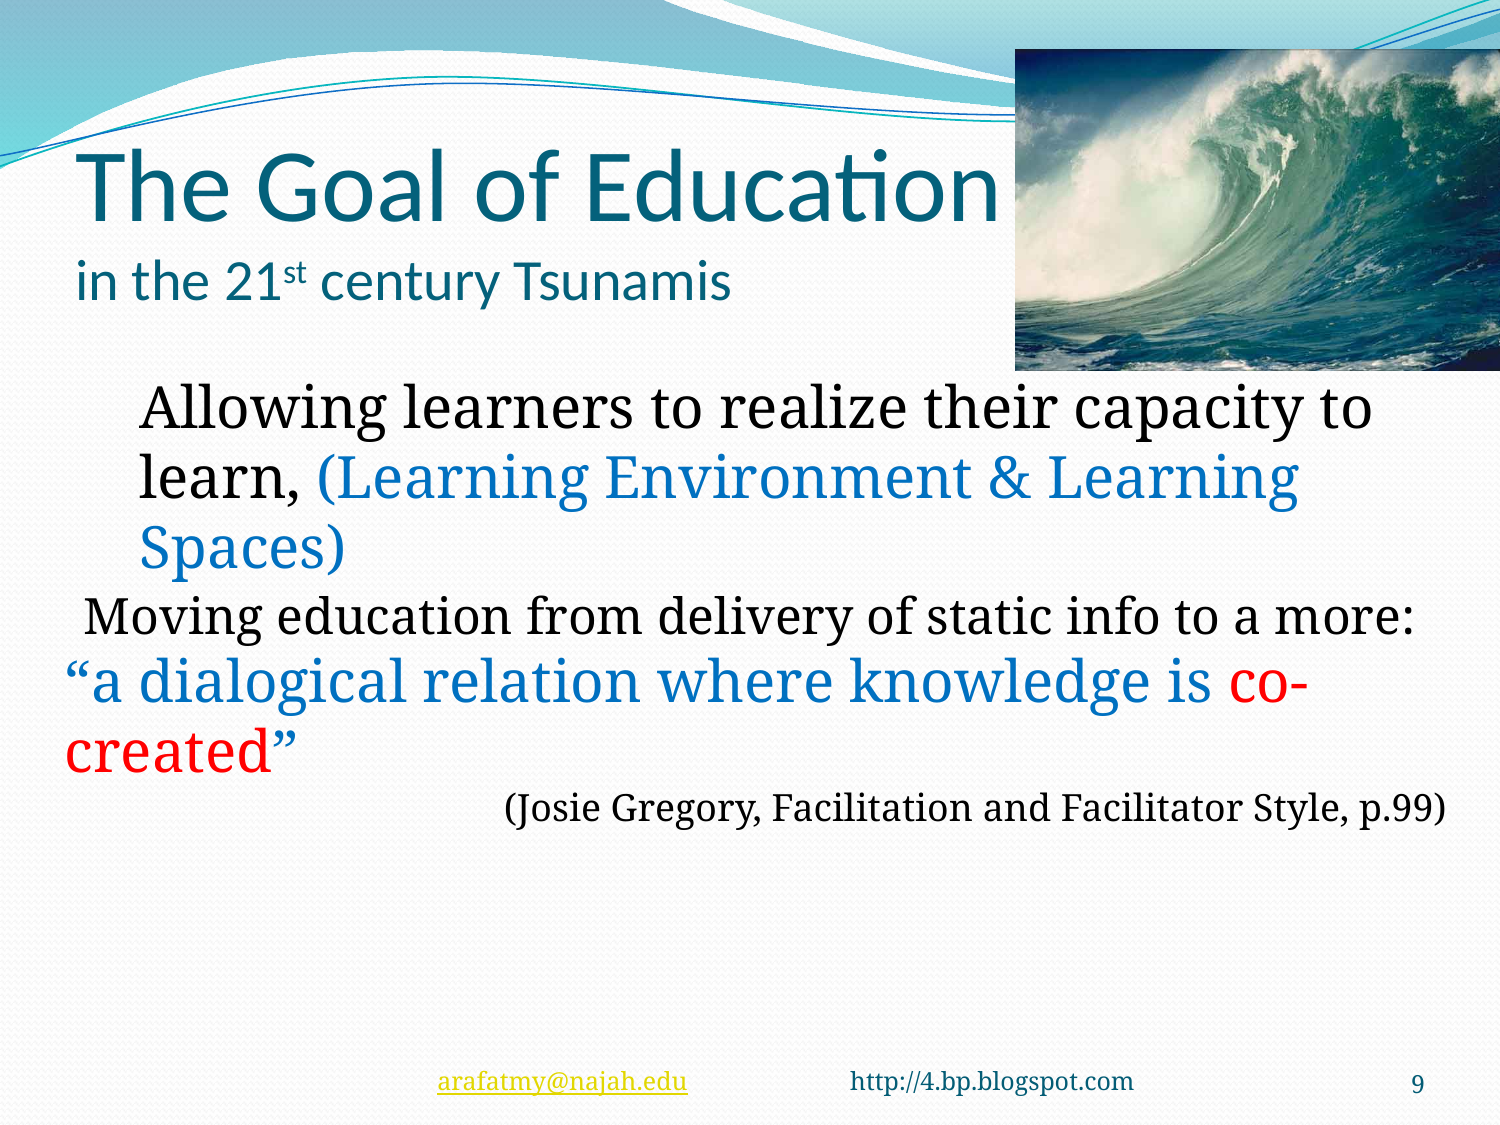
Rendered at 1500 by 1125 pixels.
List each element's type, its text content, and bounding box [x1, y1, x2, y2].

text_box Allowing learners to realize their capacity to learn, (Learning Environment & Learning Spaces) [125, 362, 1425, 576]
text_box Moving education from delivery of static info to a more: “a dialogical relation where knowledge is co-created” (Josie Gregory, Facilitation and Facilitator Style, p.99) [49, 576, 1463, 957]
title The Goal of Education in the 21st century Tsunamis [75, 75, 1008, 313]
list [1015, 49, 1500, 371]
footer arafatmy@najah.edu http://4.bp.blogspot.com [437, 1037, 1163, 1100]
slide_number 9 [1299, 1042, 1425, 1103]
